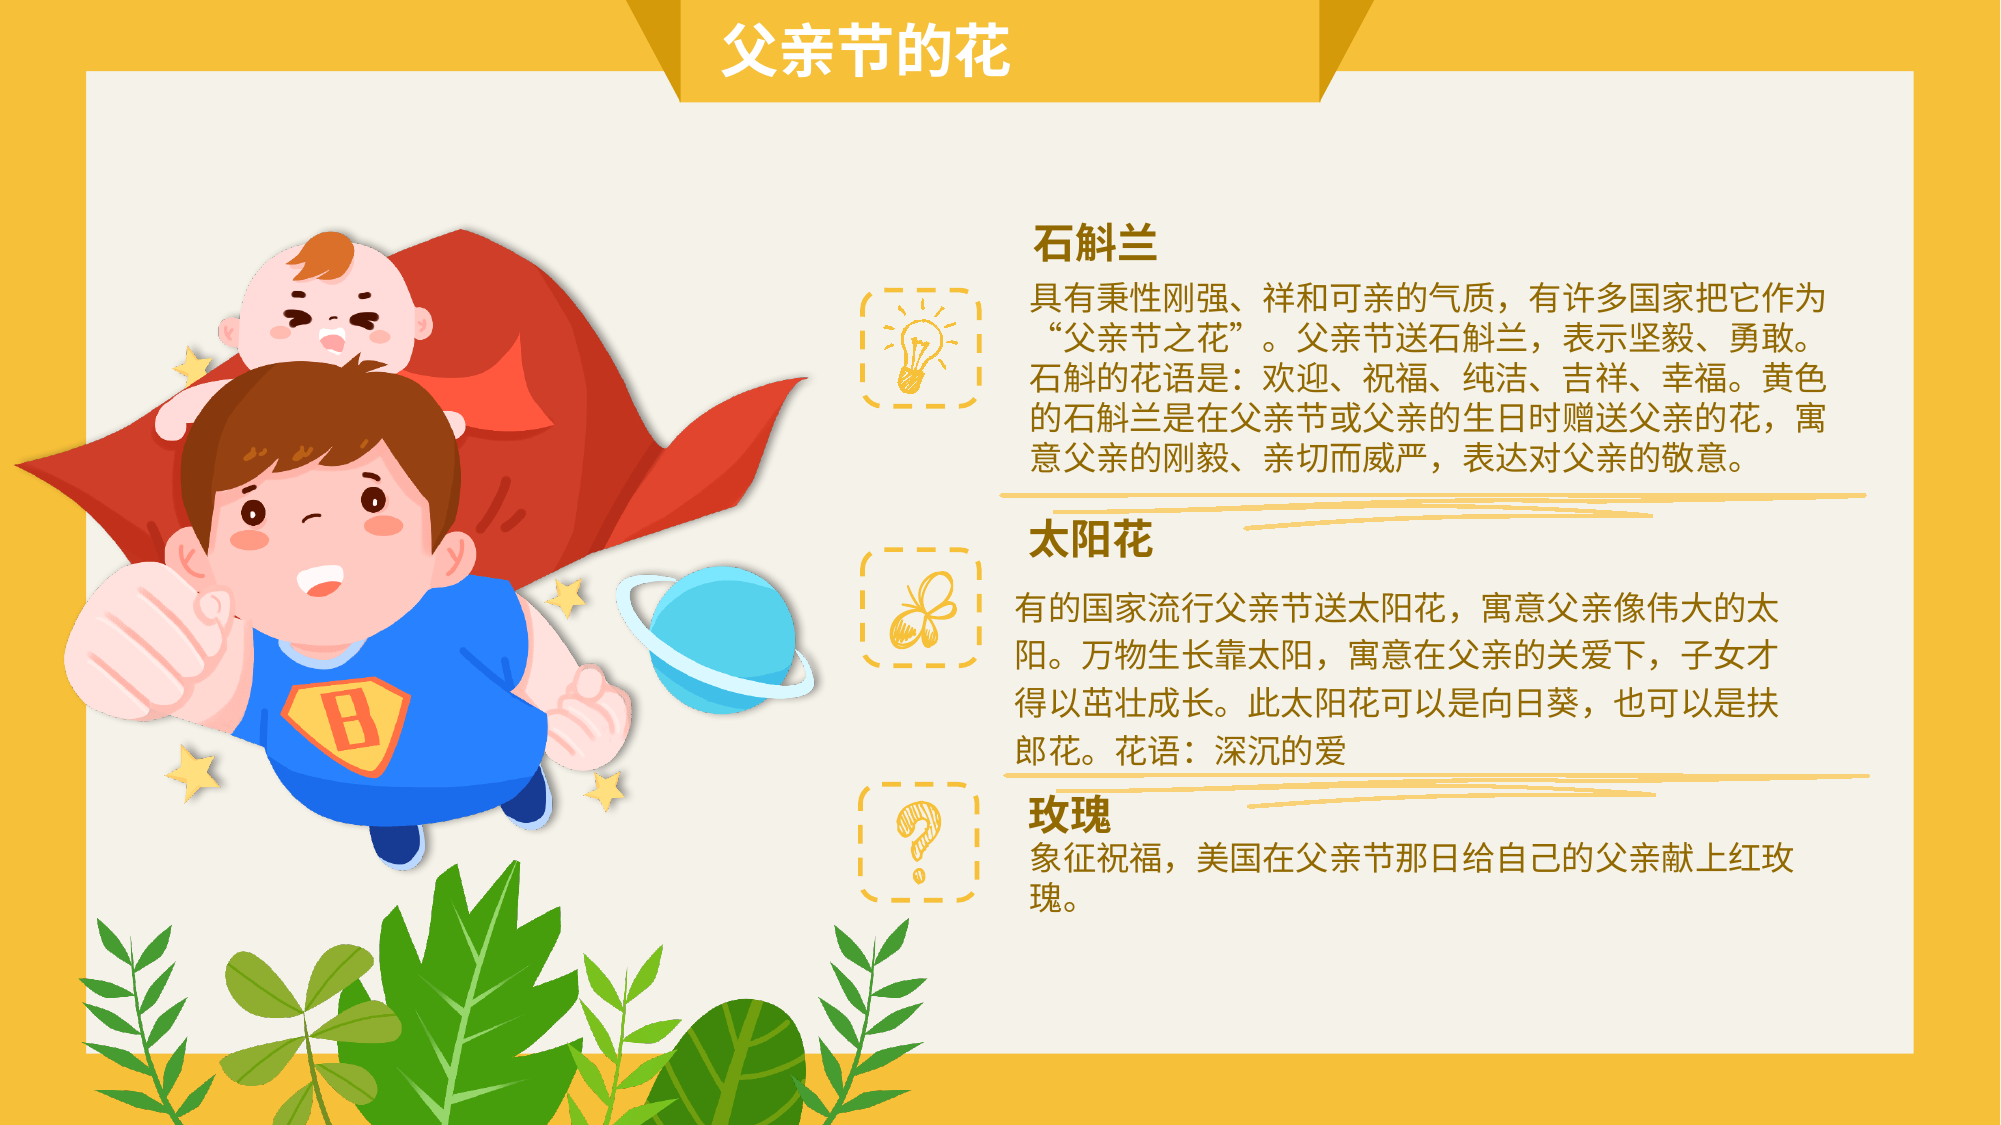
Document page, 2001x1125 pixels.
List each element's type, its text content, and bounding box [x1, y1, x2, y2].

picture [0, 200, 936, 1125]
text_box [623, 0, 1377, 103]
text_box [886, 571, 958, 653]
text_box 石斛兰 [1018, 209, 1382, 275]
text_box [1376, 774, 1870, 801]
text_box 有的国家流行父亲节送太阳花，寓意父亲像伟大的太阳。万物生长靠太阳，寓意在父亲的关爱下，子女才得以茁壮成长。此太阳花可以是向日葵，也可以是扶郎花。花语：深沉的爱 [999, 571, 1808, 778]
text_box [999, 493, 1867, 522]
text_box 太阳花 [1013, 505, 1376, 571]
text_box [879, 783, 979, 902]
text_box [896, 799, 942, 886]
text_box 玫瑰 [1013, 780, 1376, 846]
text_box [883, 298, 958, 395]
text_box [885, 548, 981, 667]
text_box [885, 289, 981, 408]
text_box 具有秉性刚强、祥和可亲的气质，有许多国家把它作为“父亲节之花”。父亲节送石斛兰，表示坚毅、勇敢。石斛的花语是：欢迎、祝福、纯洁、吉祥、幸福。黄色的石斛兰是在父亲节或父亲的生日时赠送父亲的花，寓意父亲的刚毅、亲切而威严，表达对父亲的敬意。 [1015, 270, 1859, 485]
text_box 象征祝福，美国在父亲节那日给自己的父亲献上红玫瑰。 [1014, 829, 1823, 925]
